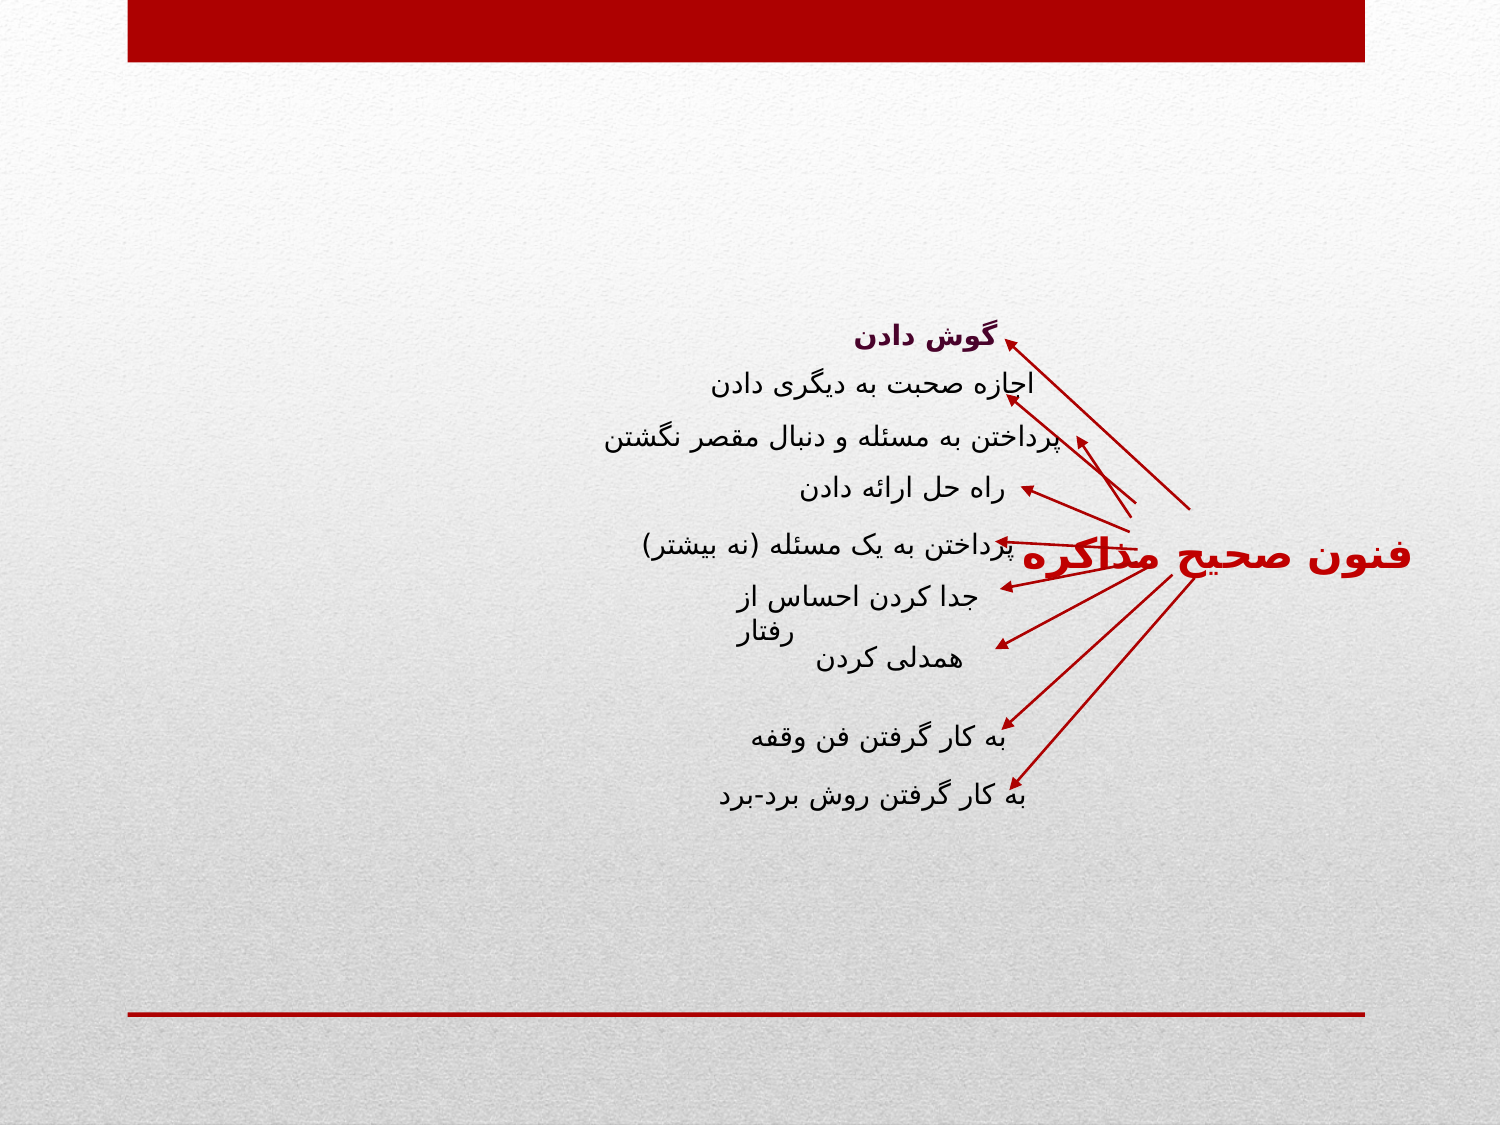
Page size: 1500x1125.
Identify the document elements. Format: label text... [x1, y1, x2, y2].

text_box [1003, 337, 1191, 511]
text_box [991, 485, 1131, 533]
text_box پرداختن به یک مسئله (نه بیشتر) [626, 519, 996, 568]
text_box گوش دادن [838, 310, 1013, 357]
text_box به کار گرفتن فن وقفه [735, 710, 1003, 760]
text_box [994, 564, 1153, 650]
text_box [1019, 435, 1133, 490]
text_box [1005, 393, 1137, 485]
text_box همدلی کردن [800, 631, 979, 681]
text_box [1008, 577, 1196, 792]
list فنون صحیح مذاکره [103, 202, 1430, 901]
text_box جدا کردن احساس از رفتار [722, 571, 989, 654]
text_box به کار گرفتن روش برد-برد [703, 769, 1042, 818]
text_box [1000, 573, 1174, 731]
text_box راه حل ارائه دادن [784, 462, 998, 511]
text_box اجازه صحبت به دیگری دادن [695, 357, 999, 407]
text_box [994, 540, 1139, 551]
text_box پرداختن به مسئله و دنبال مقصر نگشتن [588, 411, 998, 460]
